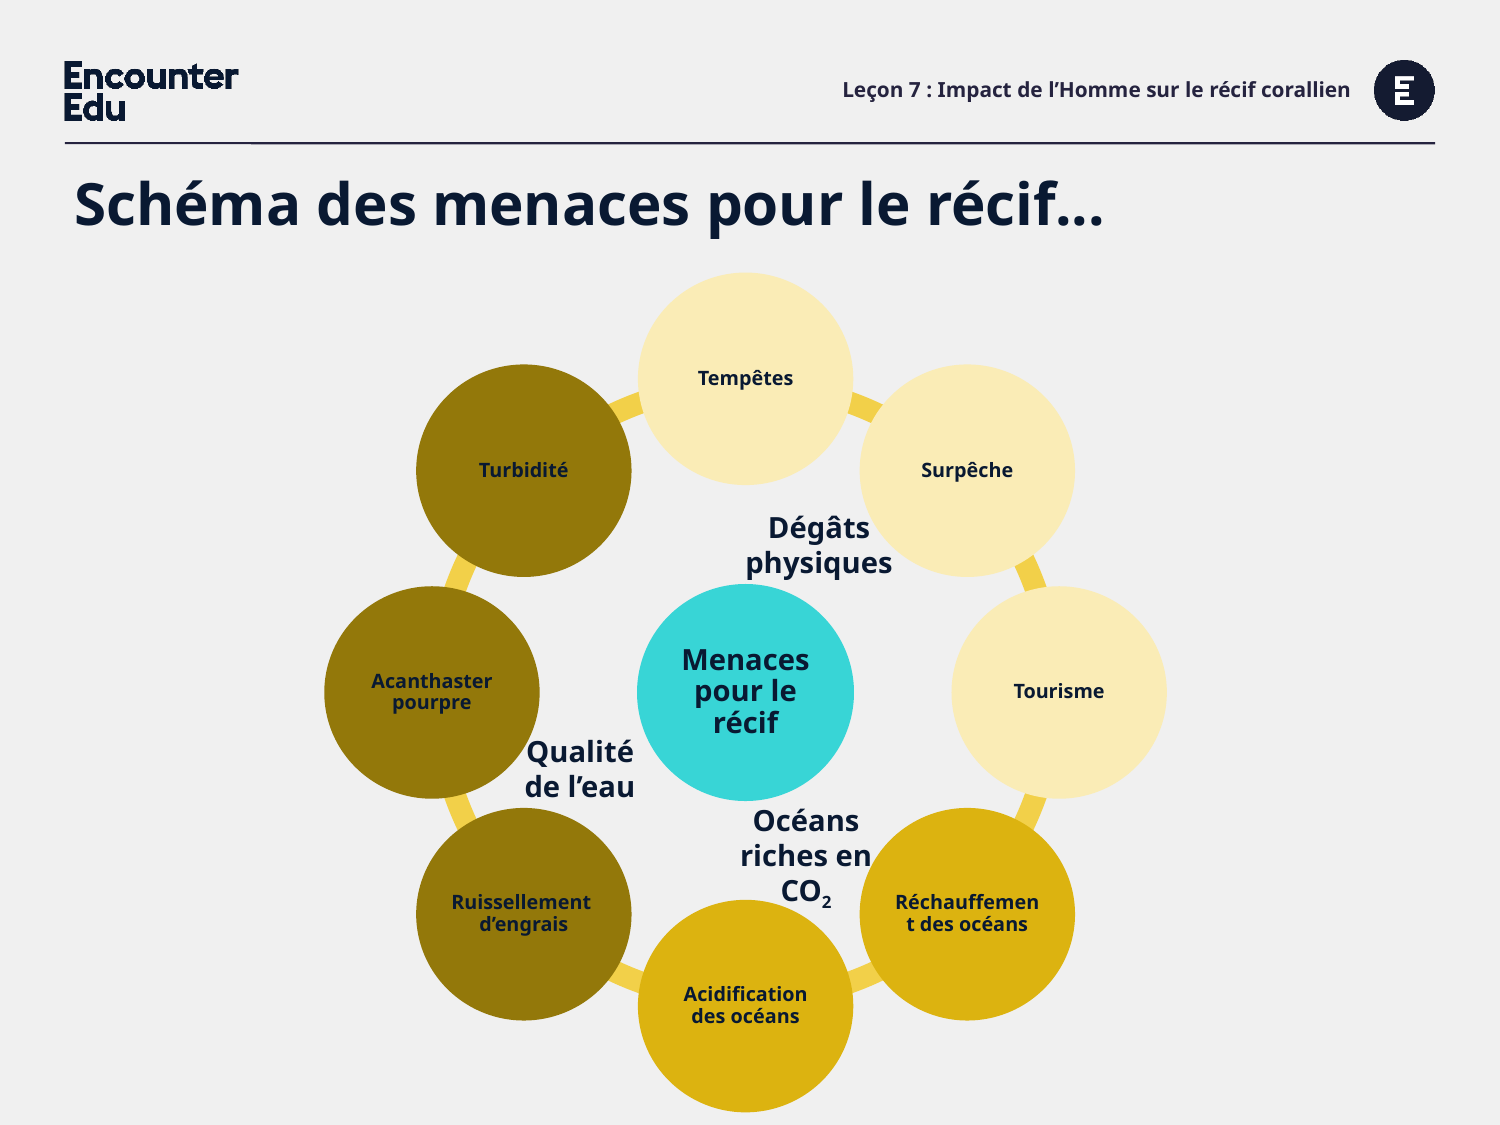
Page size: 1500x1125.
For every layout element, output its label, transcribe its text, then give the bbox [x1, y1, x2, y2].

title Leçon 7 : Impact de l’Homme sur le récif corallien [749, 67, 1359, 114]
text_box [182, 302, 1309, 1083]
picture [60, 59, 243, 122]
text_box Schéma des menaces pour le récif... [59, 160, 1478, 348]
picture [1372, 58, 1436, 122]
